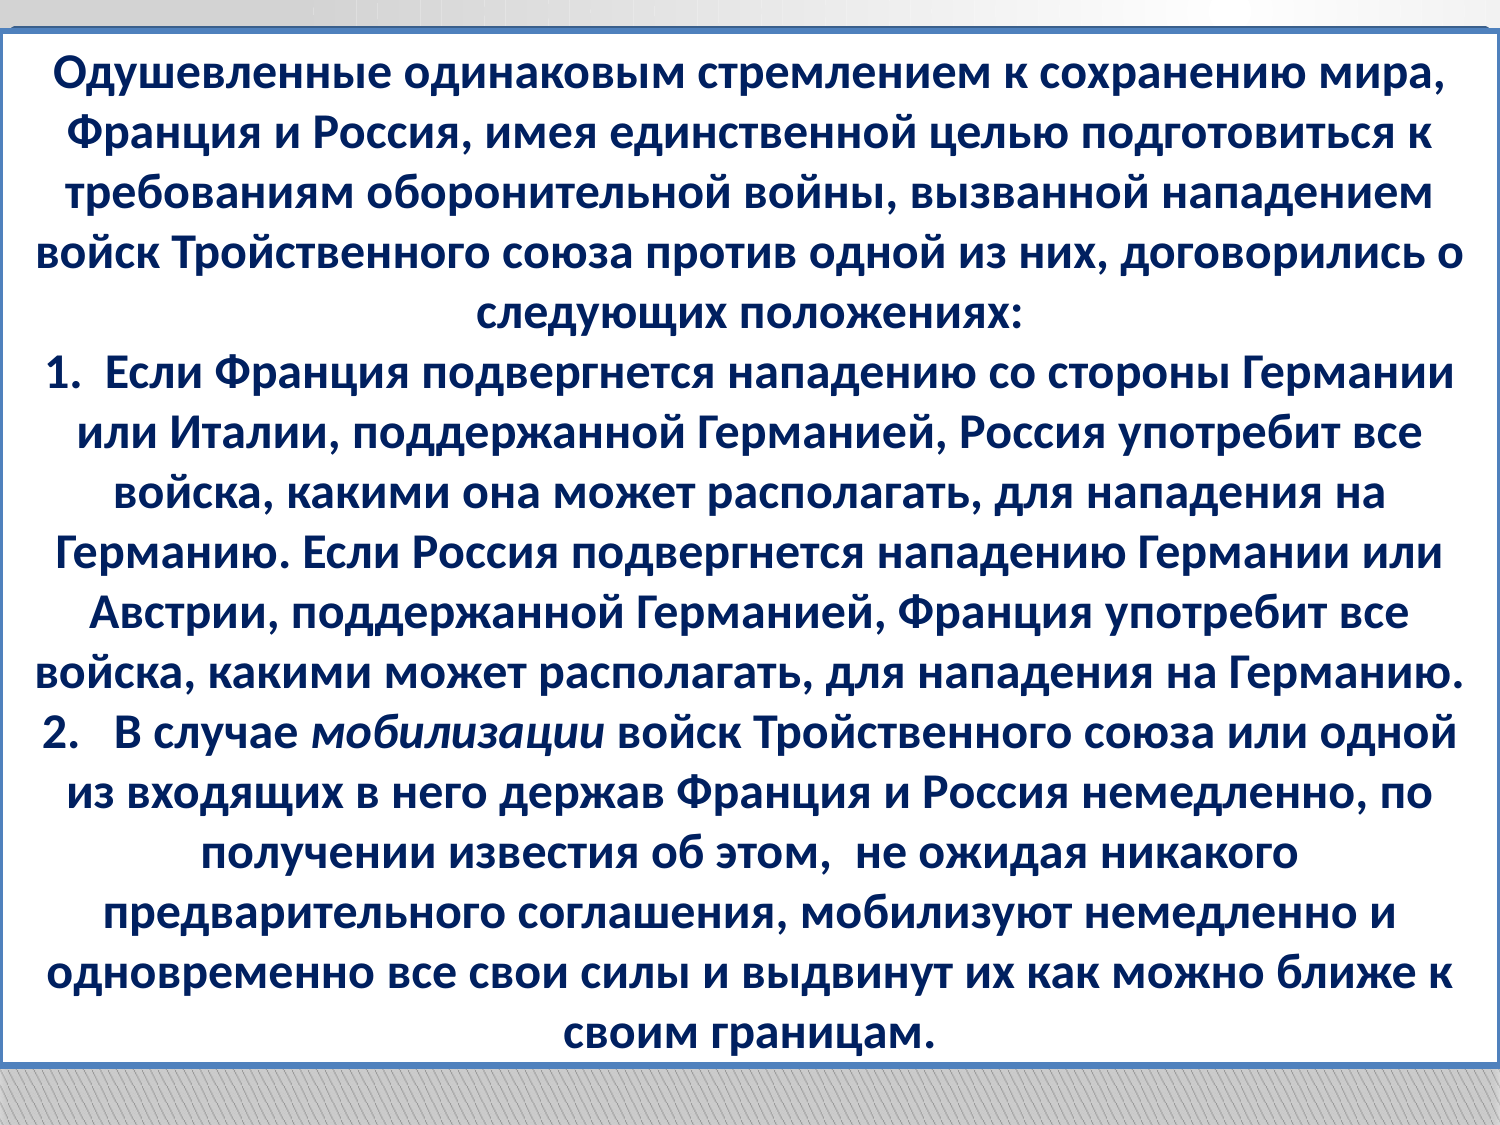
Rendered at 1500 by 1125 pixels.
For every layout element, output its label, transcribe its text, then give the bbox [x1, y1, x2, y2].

text_box Из проекта военной конвенции между Россией и Францией. 5 августа 1892 г. [10, 26, 1490, 30]
text_box Одушевленные одинаковым стремлением к сохранению мира, Франция и Россия, имея единственной целью подготовиться к требованиям оборонительной войны, вызванной нападением войск Тройственного союза против одной из них, договорились о следующих положениях: 1. Если Франция подвергнется нападению со стороны Германии или Италии, поддержанной Германией, Россия употребит все войска, какими она может располагать, для нападения на Германию. Если Россия подвергнется нападению Германии или Австрии, поддержанной Германией, Франция употребит все войска, какими может располагать, для нападения на Германию. 2. В случае мобилизации войск Тройственного союза или одной из входящих в него держав Франция и Россия немедленно, по получении известия об этом, не ожидая никакого предварительного соглашения, мобилизуют немедленно и одновременно все свои силы и выдвинут их как можно ближе к своим границам. [0, 30, 1500, 1066]
